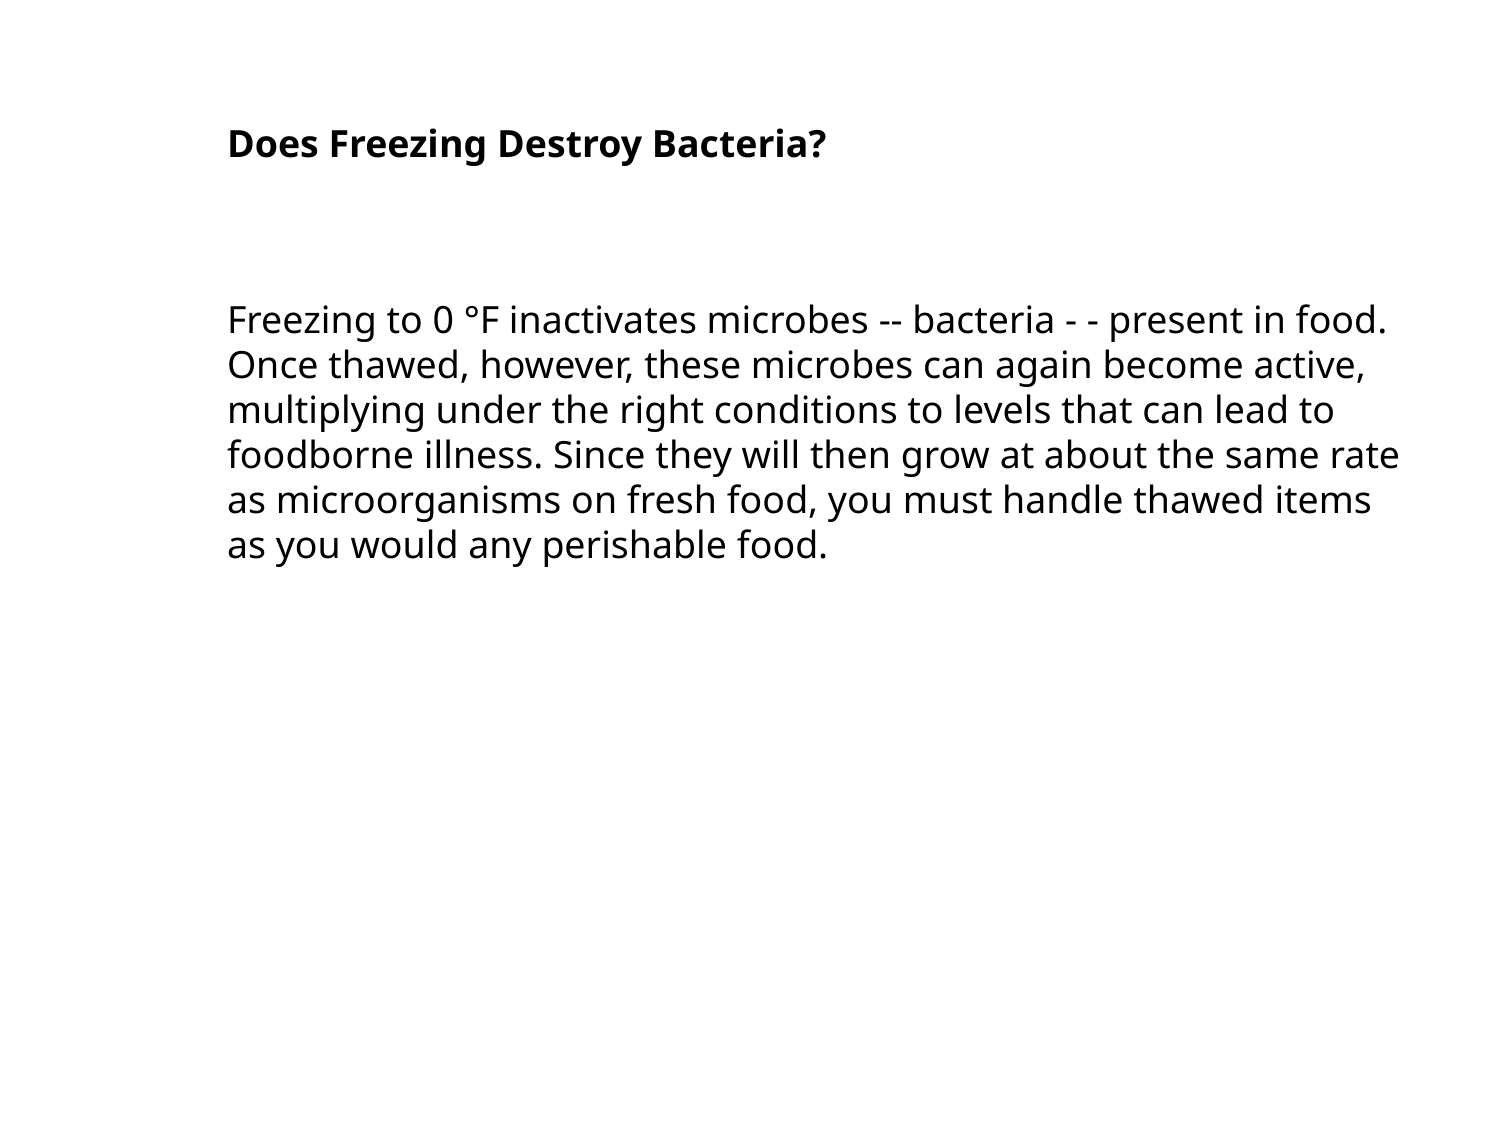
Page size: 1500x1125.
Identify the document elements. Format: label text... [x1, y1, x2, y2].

text_box Does Freezing Destroy Bacteria? Freezing to 0 °F inactivates microbes -- bacteria - - present in food. Once thawed, however, these microbes can again become active, multiplying under the right conditions to levels that can lead to foodborne illness. Since they will then grow at about the same rate as microorganisms on fresh food, you must handle thawed items as you would any perishable food. [62, 112, 1425, 574]
